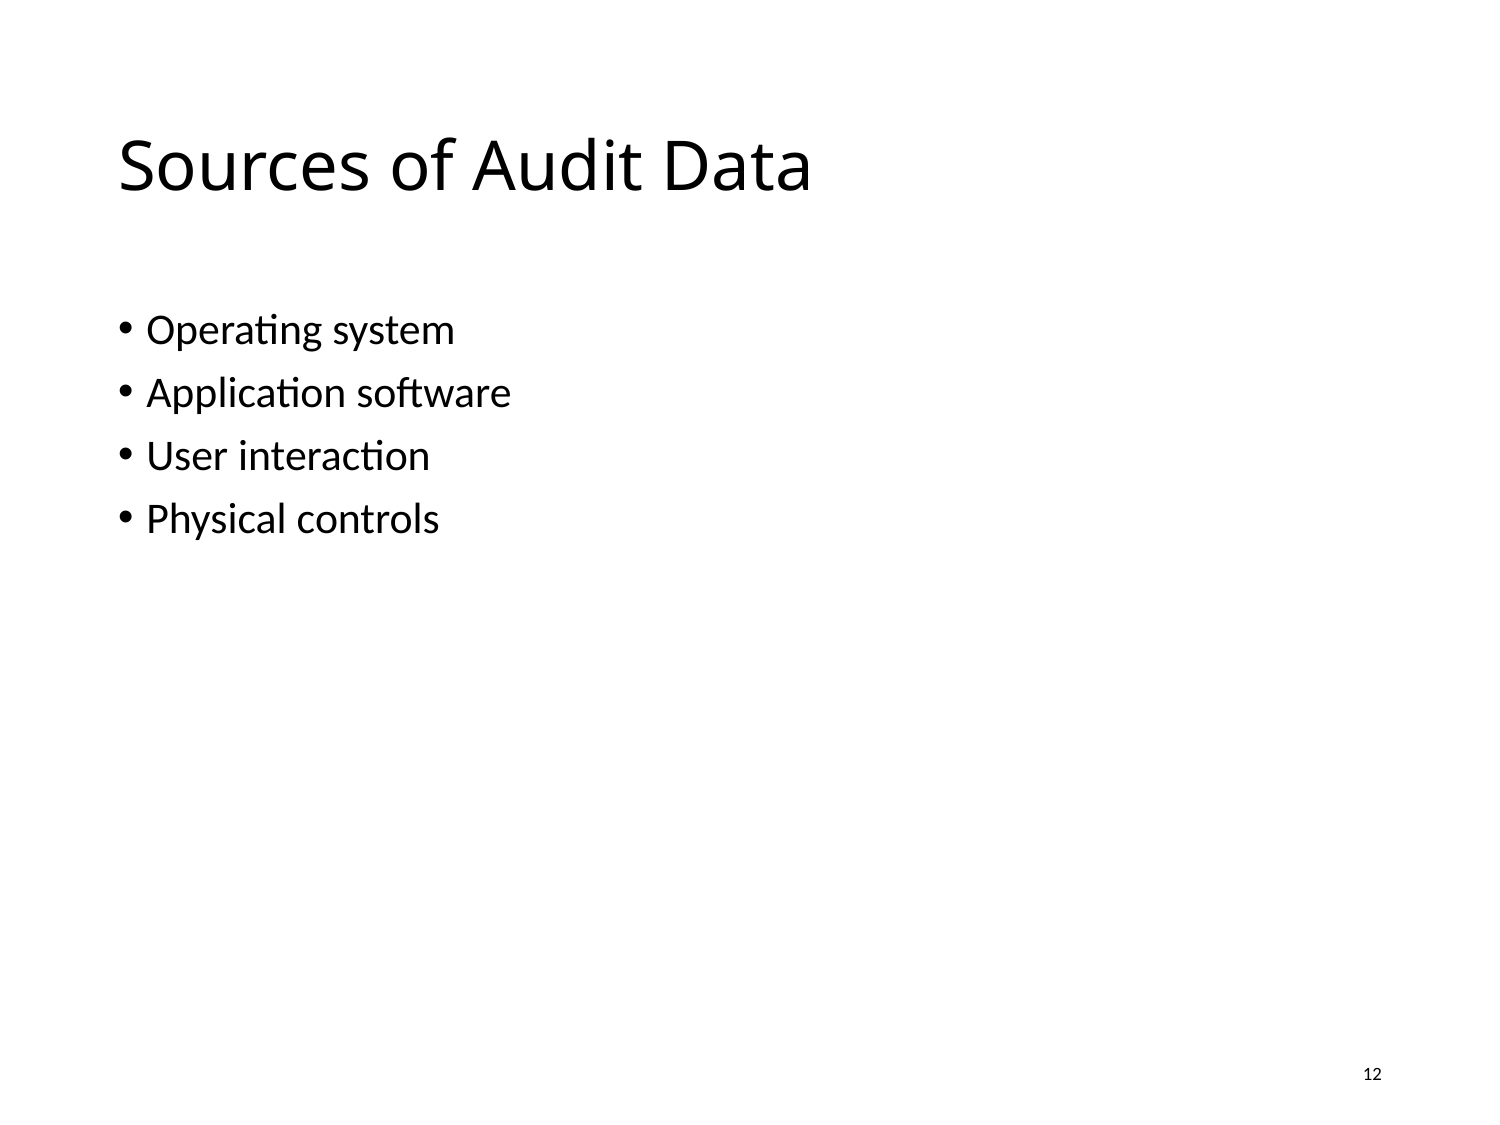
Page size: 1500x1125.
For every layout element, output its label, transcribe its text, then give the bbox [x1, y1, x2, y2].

slide_number 12 [1059, 1042, 1397, 1103]
list Operating system Application software User interaction Physical controls [103, 299, 1397, 1014]
title Sources of Audit Data [103, 59, 1397, 278]
